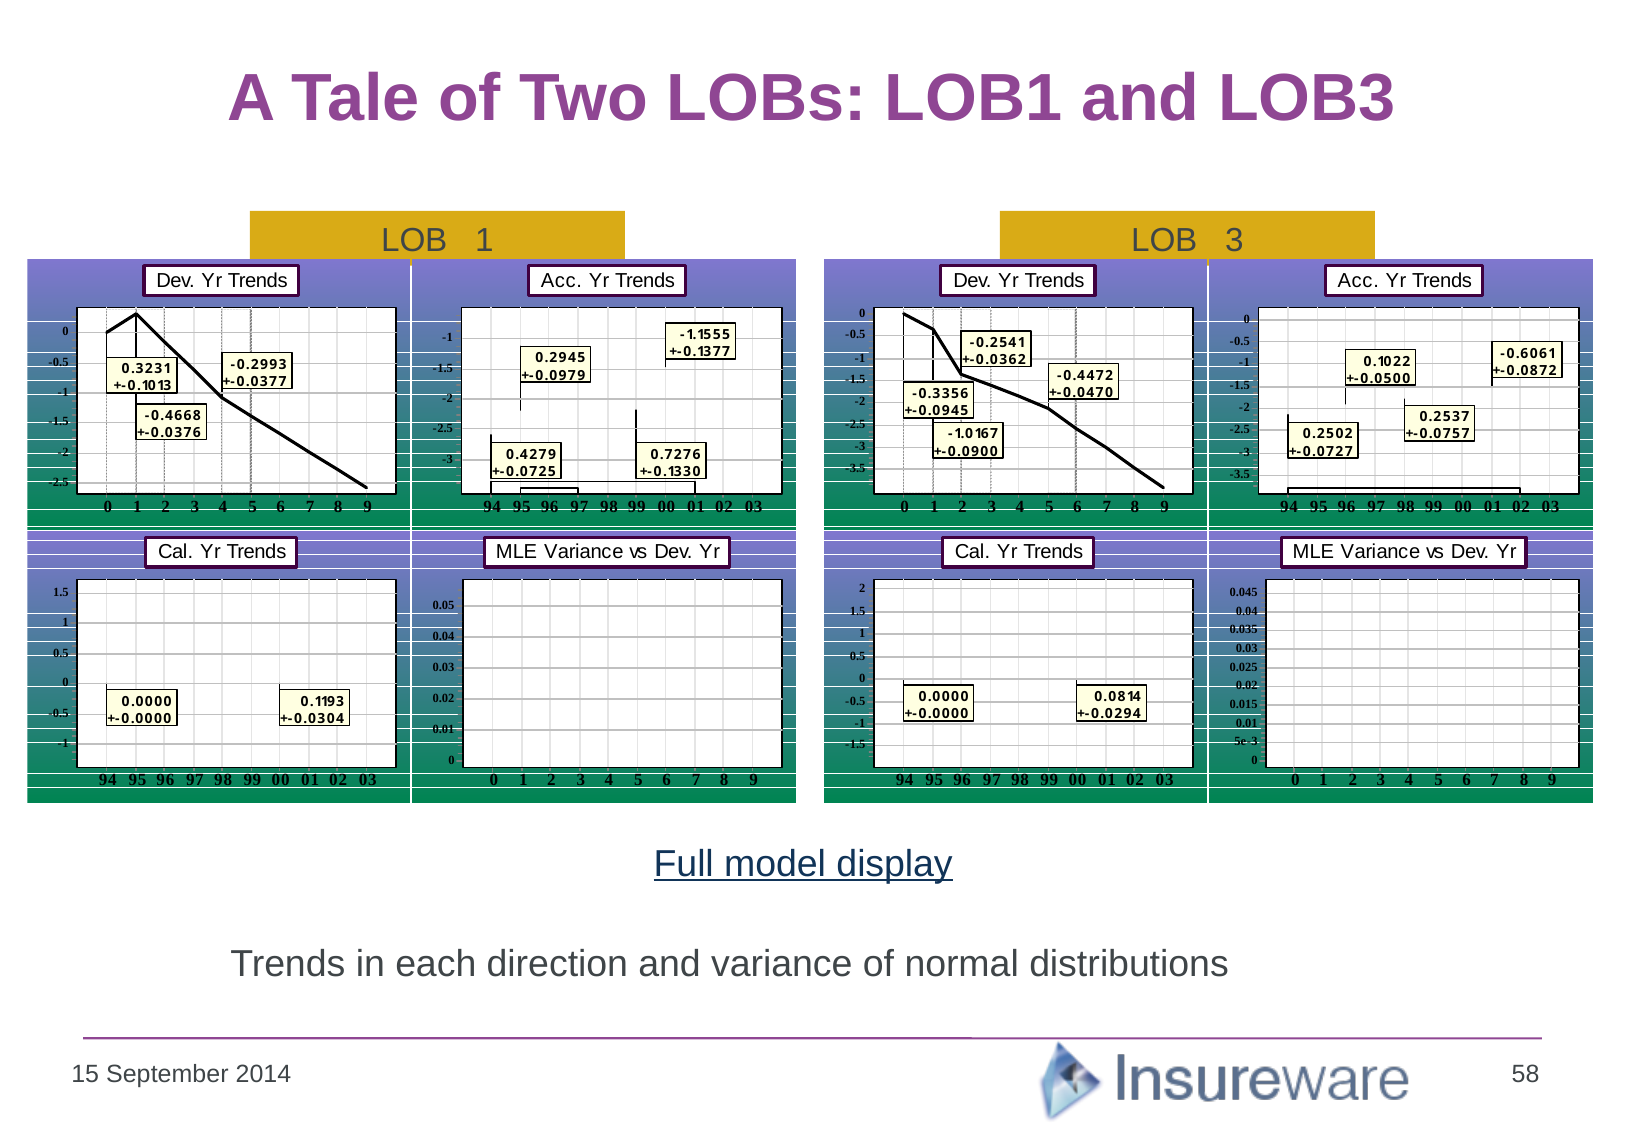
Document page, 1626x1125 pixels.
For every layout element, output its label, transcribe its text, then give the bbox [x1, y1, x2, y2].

picture [1036, 1039, 1416, 1125]
text_box LOB 1 [249, 210, 625, 256]
picture [823, 257, 1595, 804]
text_box Trends in each direction and variance of normal distributions [115, 931, 1344, 991]
text_box Full model display [638, 831, 968, 892]
picture [27, 257, 798, 804]
title A Tale of Two LOBs: LOB1 and LOB3 [75, 0, 1550, 188]
slide_number 58 [1439, 1050, 1555, 1106]
text_box LOB 3 [999, 210, 1375, 256]
